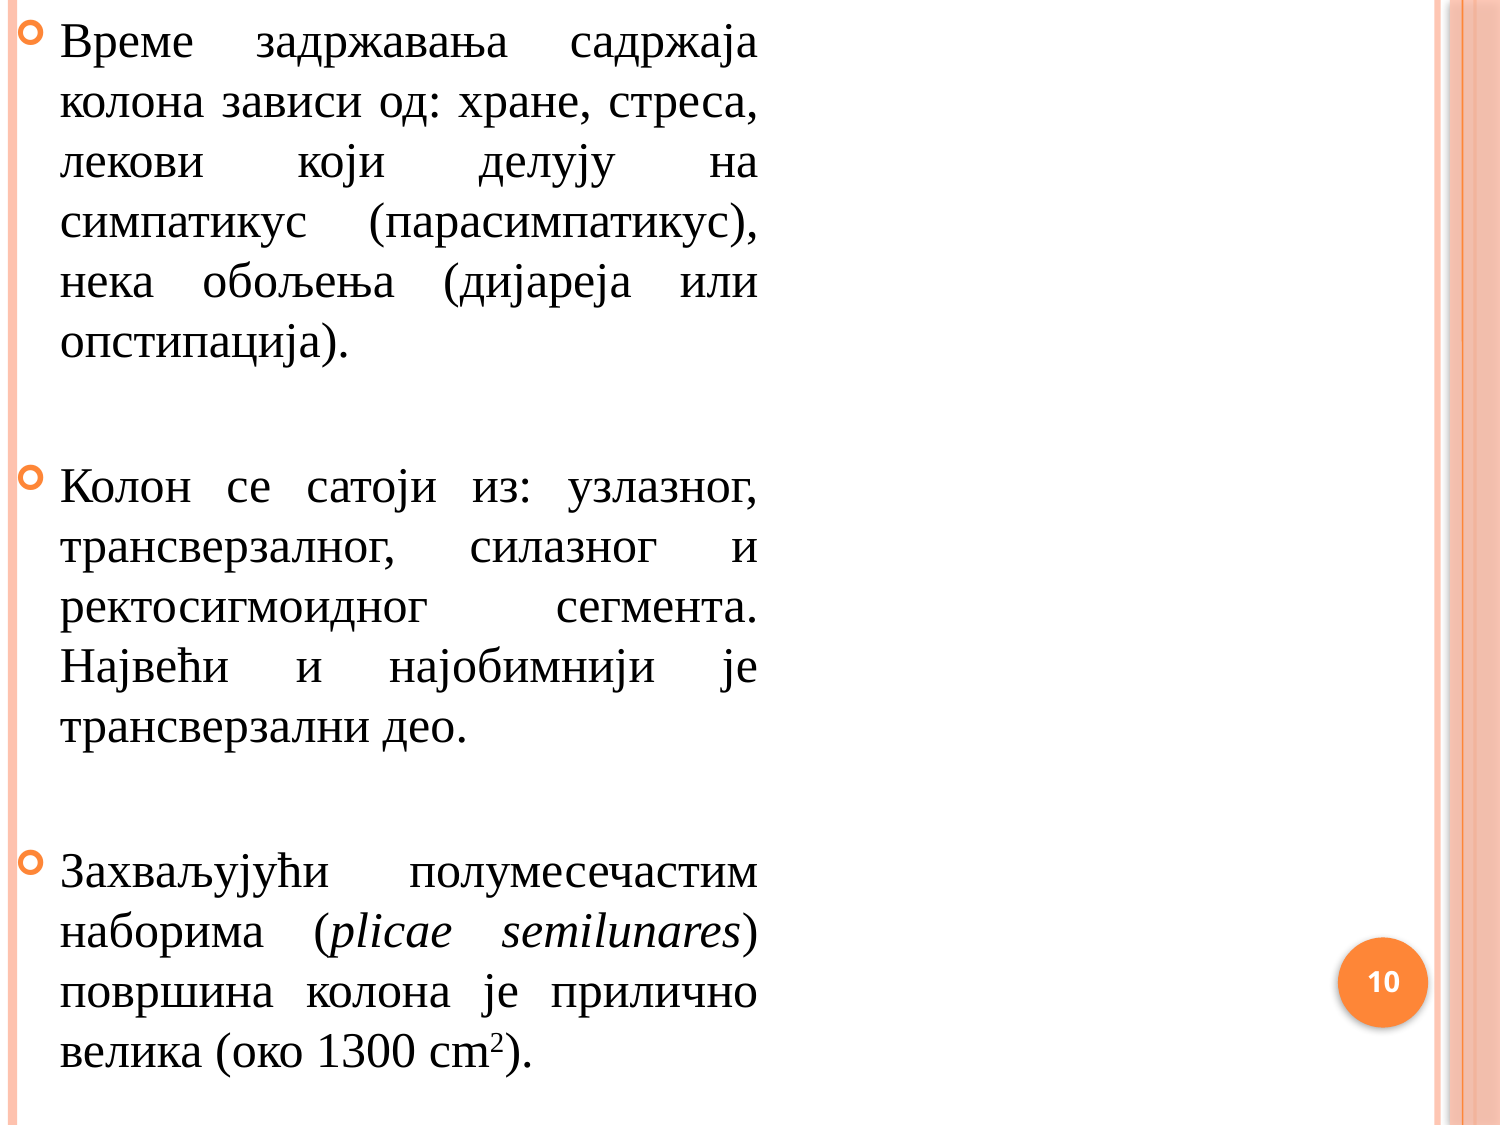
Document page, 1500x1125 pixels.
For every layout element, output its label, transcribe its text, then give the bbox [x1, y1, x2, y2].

list Време задржавања садржаја колона зависи од: хране, стреса, лекови који делују на симпатикус (парасимпатикус), нека обољења (дијареја или опстипација). Колон се сатоји из: узлазног, трансверзалног, силазног и ректосигмоидног сегмента. Највећи и најобимнији је трансверзални део. Захваљујући полумесечастим наборима (plicae semilunares) површина колона је прилично велика (око 1300 cm2). pH вредност колона је 5,5 – 7, при чему су вредности: 6,4 – colon ascendens, 6,6 – colon transversale, 7,0 – colon descendens. Наиме, ове вредности су ниже него у танком цреву (pH 8-9). [0, 0, 774, 1125]
slide_number 10 [1333, 940, 1434, 1026]
